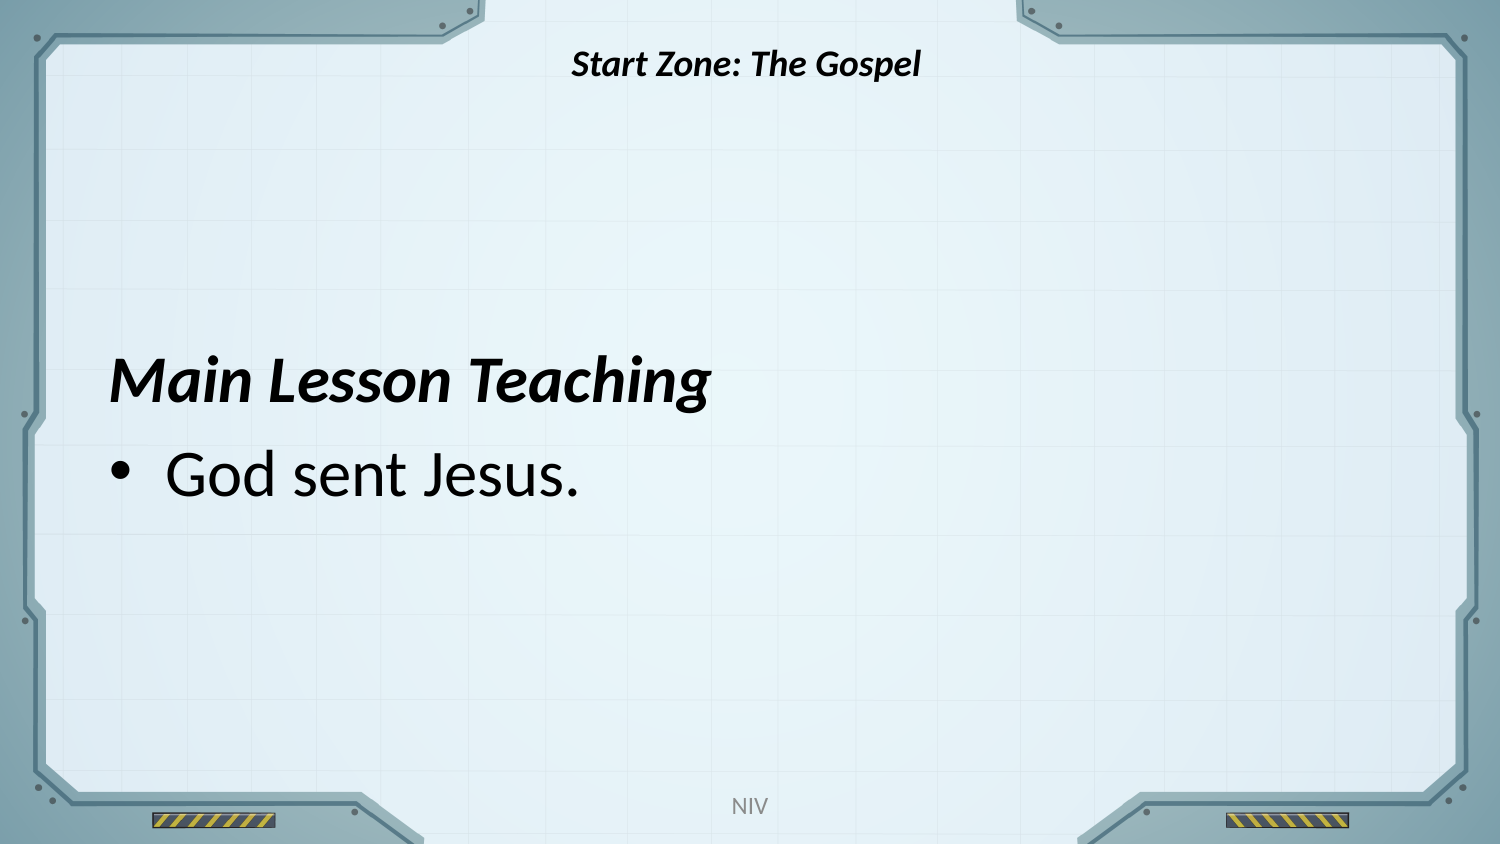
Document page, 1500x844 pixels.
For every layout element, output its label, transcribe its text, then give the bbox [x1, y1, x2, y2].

list Main Lesson Teaching God sent Jesus. [94, 142, 1315, 704]
text_box Start Zone: The Gospel [502, 31, 992, 91]
footer NIV [512, 782, 988, 828]
picture [0, 0, 1500, 844]
